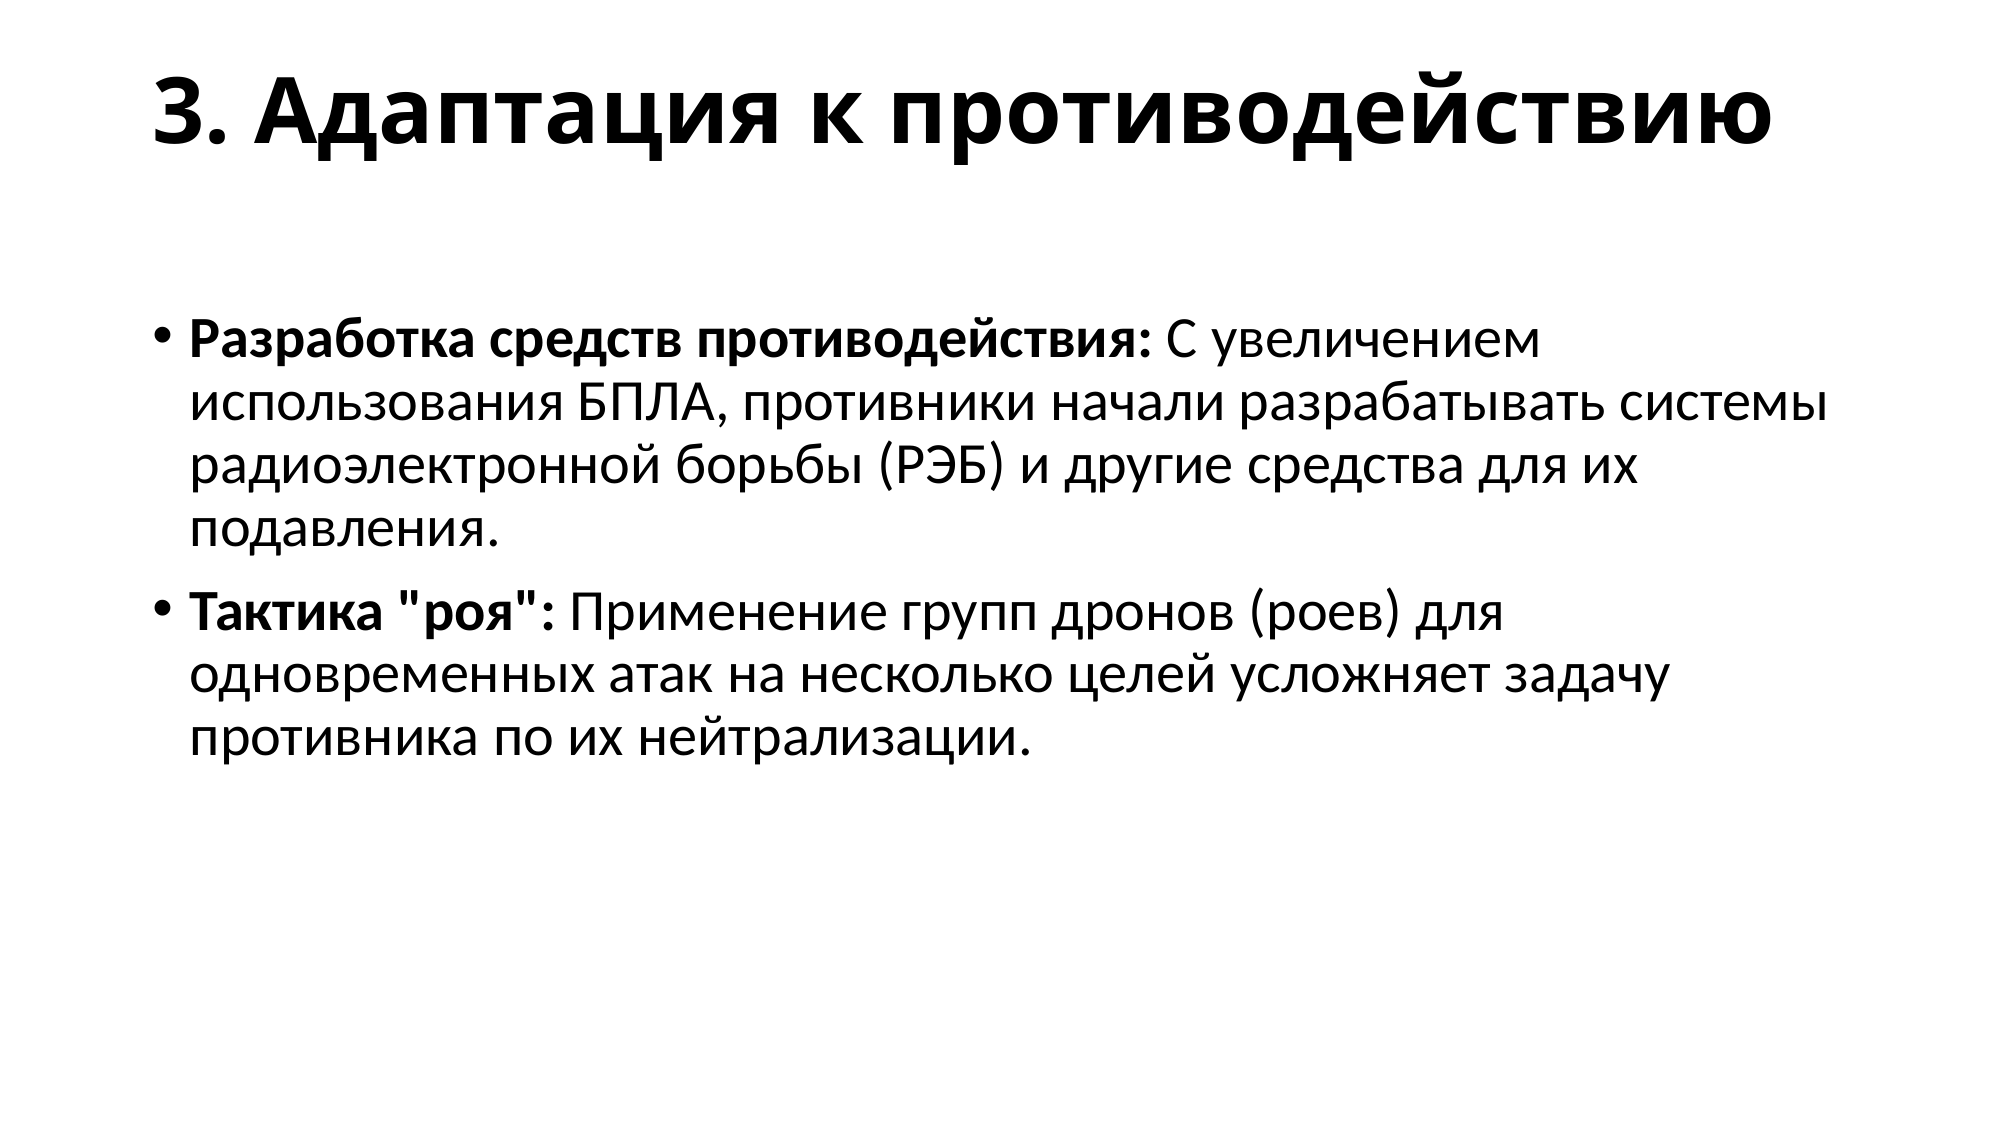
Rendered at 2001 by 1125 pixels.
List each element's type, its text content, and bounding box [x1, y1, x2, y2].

list Разработка средств противодействия: С увеличением использования БПЛА, противники начали разрабатывать системы радиоэлектронной борьбы (РЭБ) и другие средства для их подавления. Тактика "роя": Применение групп дронов (роев) для одновременных атак на несколько целей усложняет задачу противника по их нейтрализации. [137, 299, 1863, 1014]
title 3. Адаптация к противодействию [137, 59, 1863, 278]
